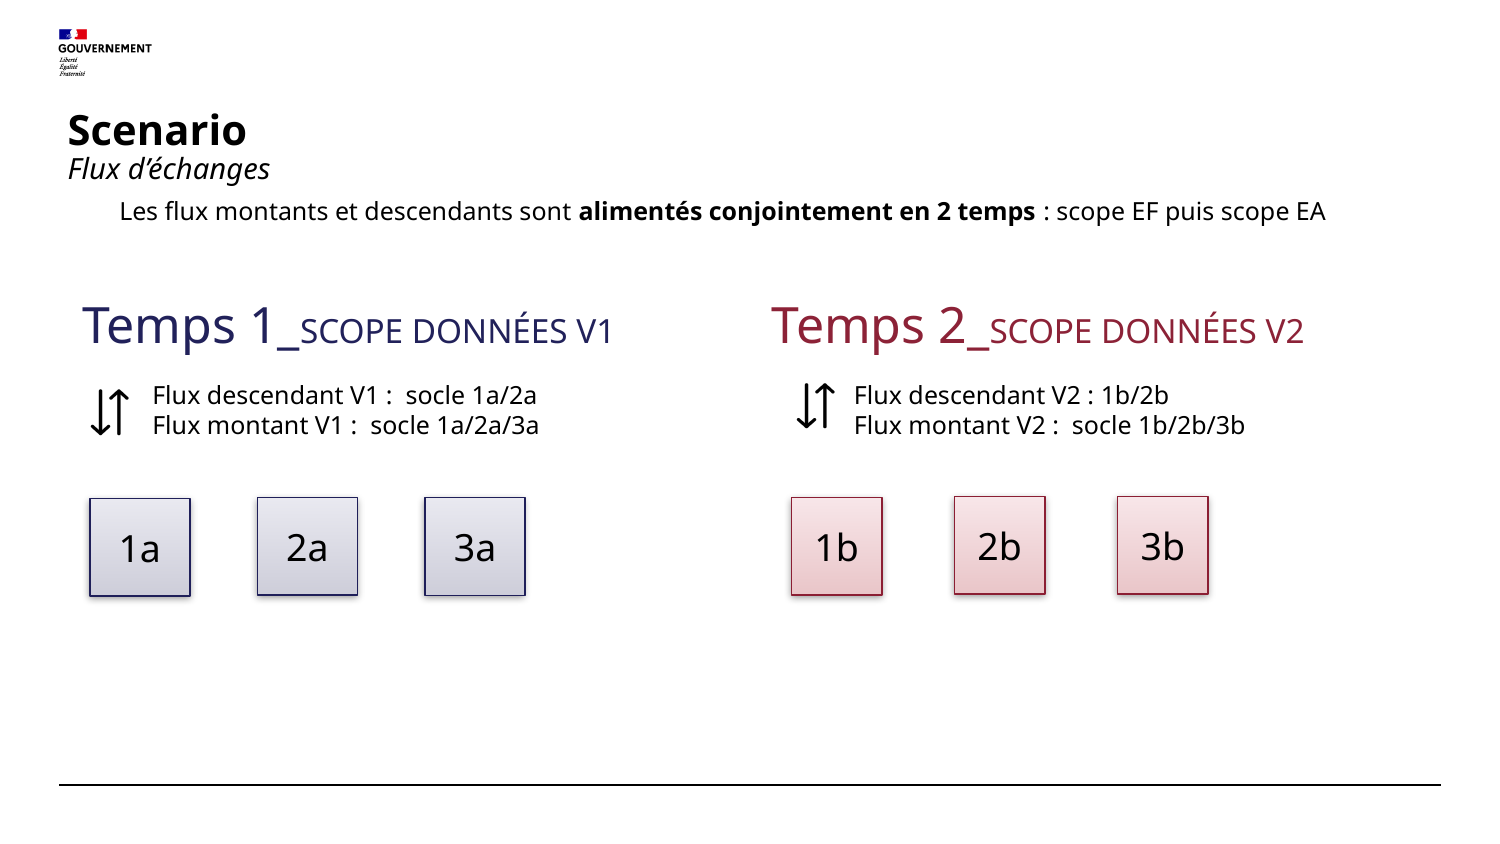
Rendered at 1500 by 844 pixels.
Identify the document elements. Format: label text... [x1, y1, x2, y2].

text_box 3b [1117, 496, 1209, 595]
text_box 3a [424, 497, 526, 596]
picture [789, 378, 843, 434]
text_box 1a [89, 498, 191, 597]
text_box Flux descendant V1 : socle 1a/2a Flux montant V1 : socle 1a/2a/3a [89, 371, 758, 447]
text_box Flux descendant V2 : 1b/2b Flux montant V2 : socle 1b/2b/3b [791, 371, 1416, 447]
text_box Les flux montants et descendants sont alimentés conjointement en 2 temps : scope EF puis scope EA [56, 187, 1342, 233]
title Scenario Flux d’échanges [67, 79, 1331, 187]
text_box 1b [791, 497, 883, 596]
text_box 2a [257, 497, 358, 596]
text_box Temps 2_SCOPE DONNÉES V2 [757, 286, 1416, 362]
picture [83, 384, 135, 440]
picture [47, 17, 166, 107]
text_box 2b [954, 496, 1046, 595]
text_box Temps 1_SCOPE DONNÉES V1 [67, 286, 726, 362]
